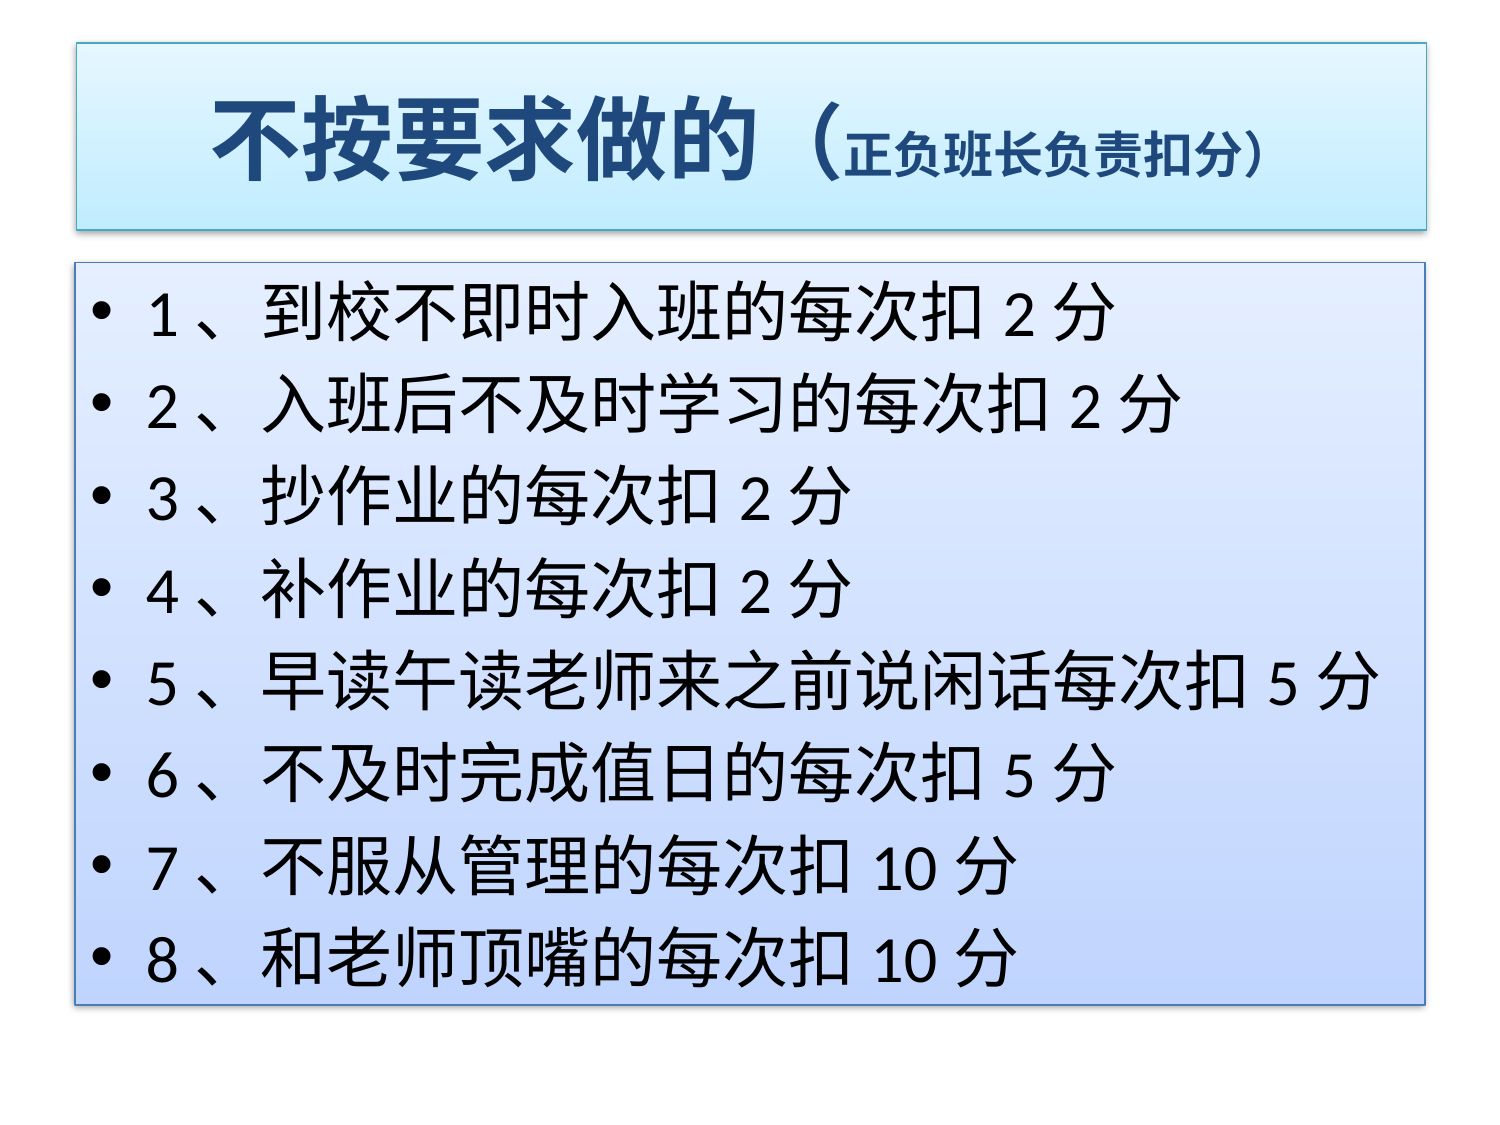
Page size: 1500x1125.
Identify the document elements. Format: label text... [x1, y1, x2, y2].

list 1、到校不即时入班的每次扣2分 2、入班后不及时学习的每次扣2分 3、抄作业的每次扣2分 4、补作业的每次扣2分 5、早读午读老师来之前说闲话每次扣5分 6、不及时完成值日的每次扣5分 7、不服从管理的每次扣10分 8、和老师顶嘴的每次扣10分 [74, 262, 1426, 1006]
title 不按要求做的（正负班长负责扣分） [76, 42, 1427, 231]
